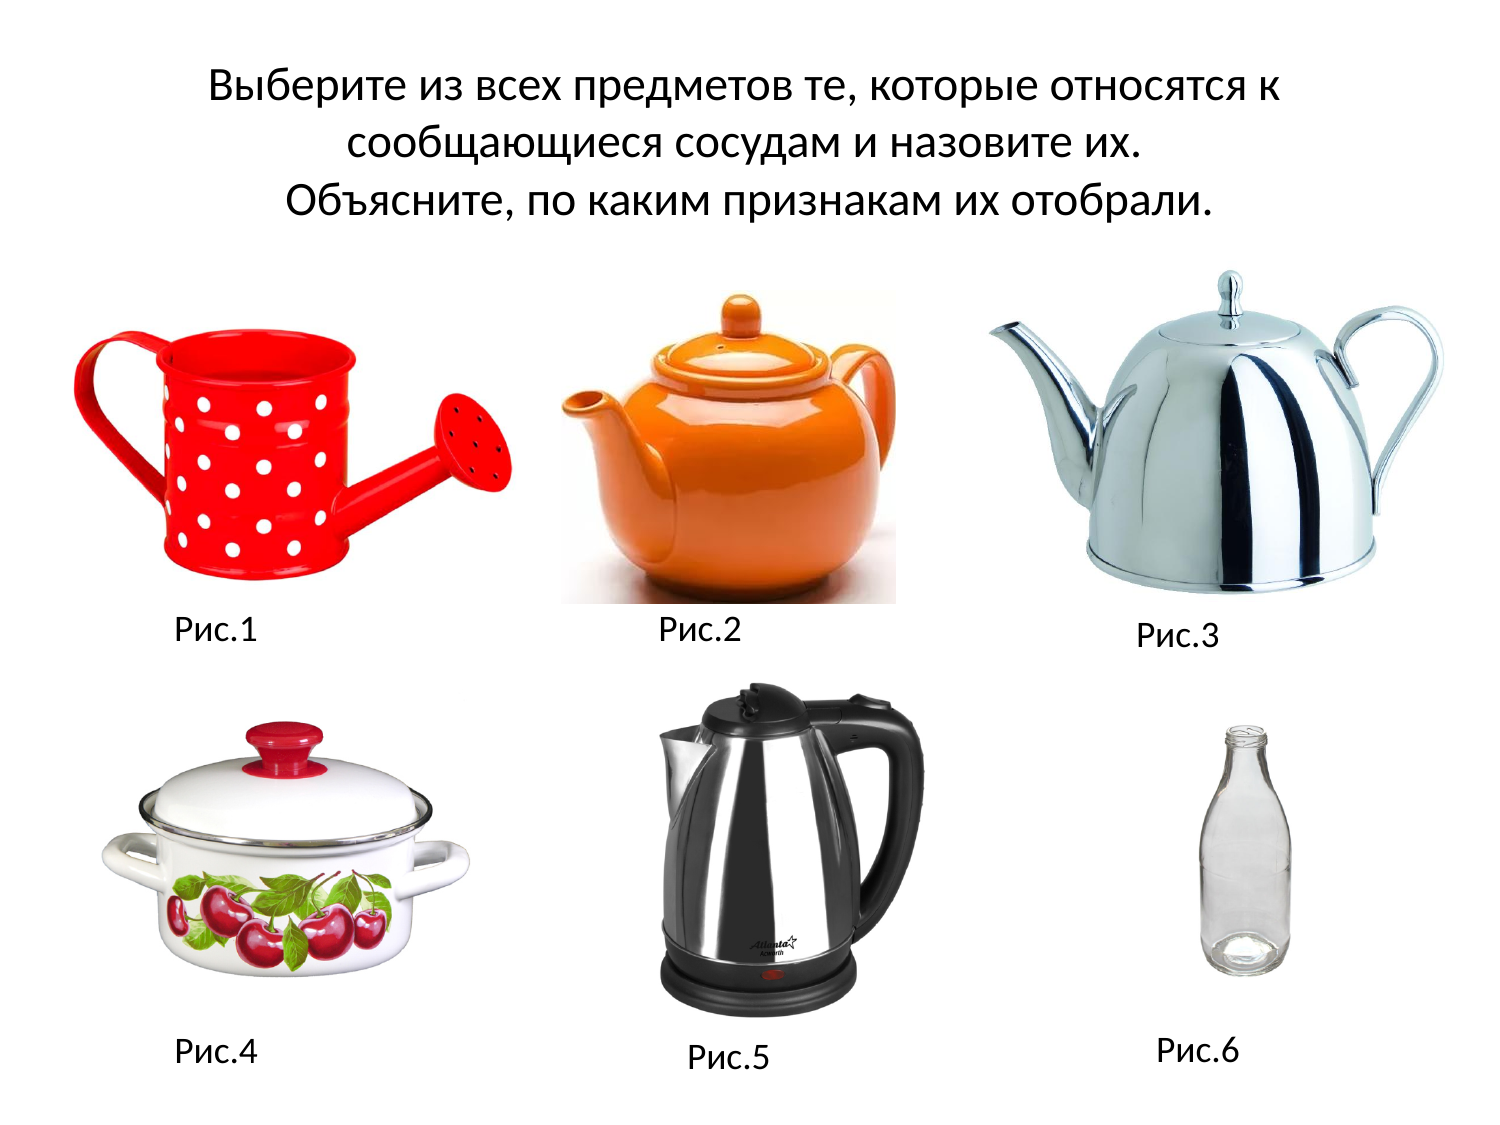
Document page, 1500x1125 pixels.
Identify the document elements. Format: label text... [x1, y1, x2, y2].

picture [981, 261, 1454, 602]
text_box Рис.1 [159, 606, 372, 657]
picture [64, 680, 516, 1019]
title Выберите из всех предметов те, которые относятся к сообщающиеся сосудам и назовите их. Объясните, по каким признакам их отобрали. [75, 45, 1425, 233]
text_box Рис.5 [672, 1031, 885, 1084]
text_box Рис.6 [1141, 1017, 1355, 1078]
text_box Рис.4 [159, 1027, 373, 1079]
picture [560, 290, 896, 604]
picture [1115, 717, 1380, 982]
picture [531, 676, 1026, 1023]
picture [64, 291, 526, 598]
text_box Рис.2 [643, 612, 857, 657]
text_box Рис.3 [1121, 610, 1334, 662]
